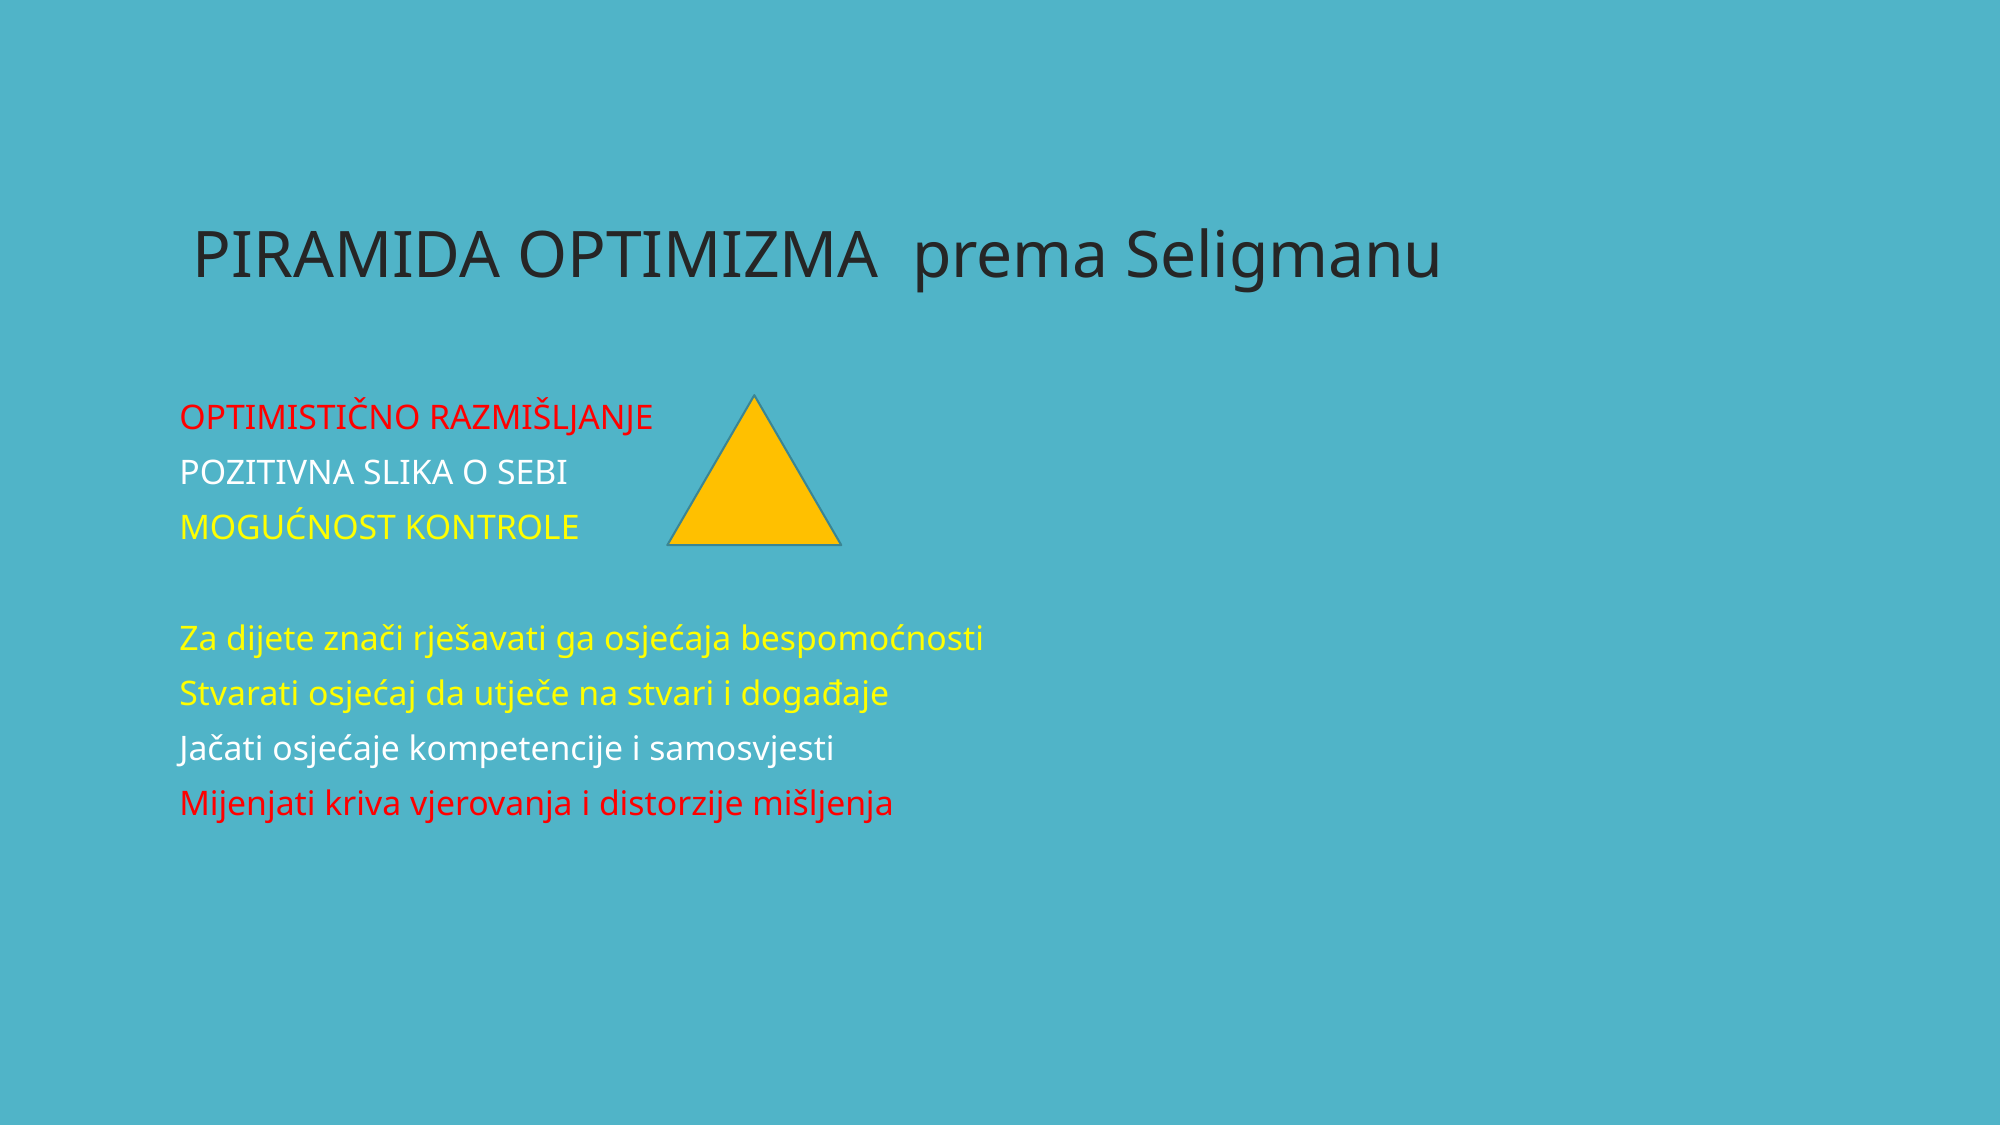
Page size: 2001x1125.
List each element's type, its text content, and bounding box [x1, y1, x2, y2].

title p [107, 81, 1875, 354]
text_box [666, 394, 843, 547]
list PIRAMIDA OPTIMIZMA prema Seligmanu OPTIMISTIČNO RAZMIŠLJANJE POZITIVNA SLIKA O SEBI MOGUĆNOST KONTROLE Za dijete znači rješavati ga osjećaja bespomoćnosti Stvarati osjećaj da utječe na stvari i događaje Jačati osjećaje kompetencije i samosvjesti Mijenjati kriva vjerovanja i distorzije mišljenja [164, 217, 1929, 836]
